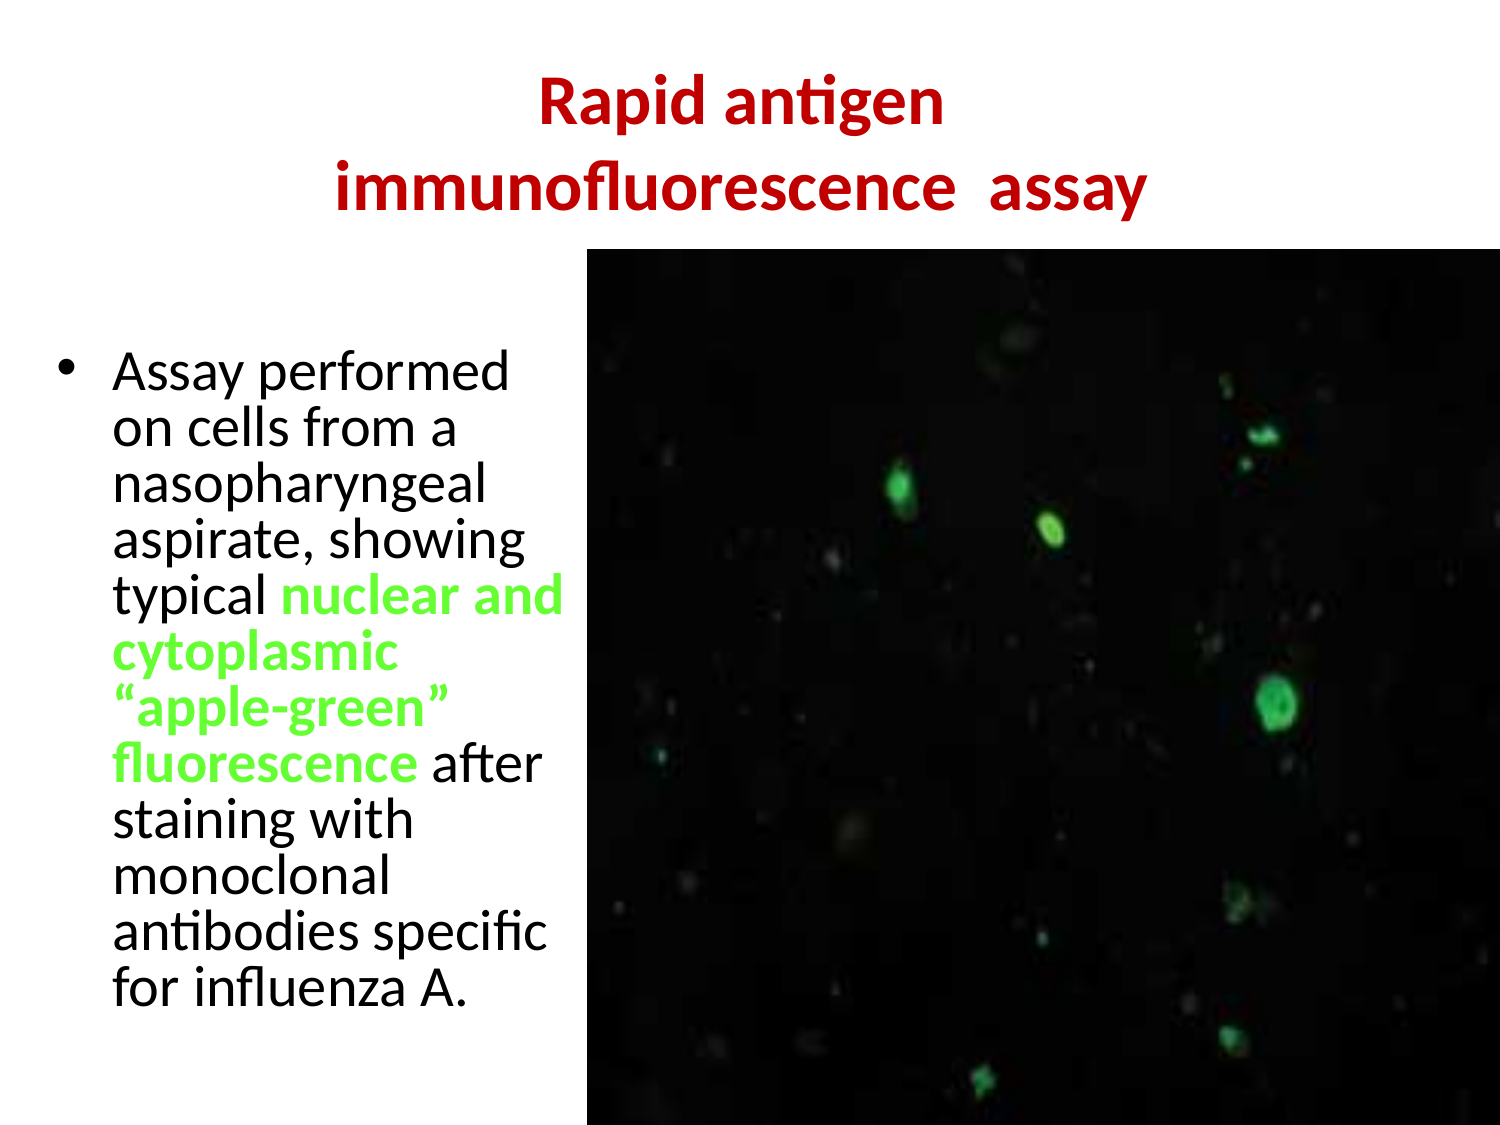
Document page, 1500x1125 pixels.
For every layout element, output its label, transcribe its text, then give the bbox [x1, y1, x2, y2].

list Assay performed on cells from a nasopharyngeal aspirate, showing typical nuclear and cytoplasmic “apple-green” fluorescence after staining with monoclonal antibodies specific for influenza A. [41, 338, 582, 1024]
title Rapid antigen immunofluorescence assay [75, 45, 1425, 233]
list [587, 249, 1500, 1125]
